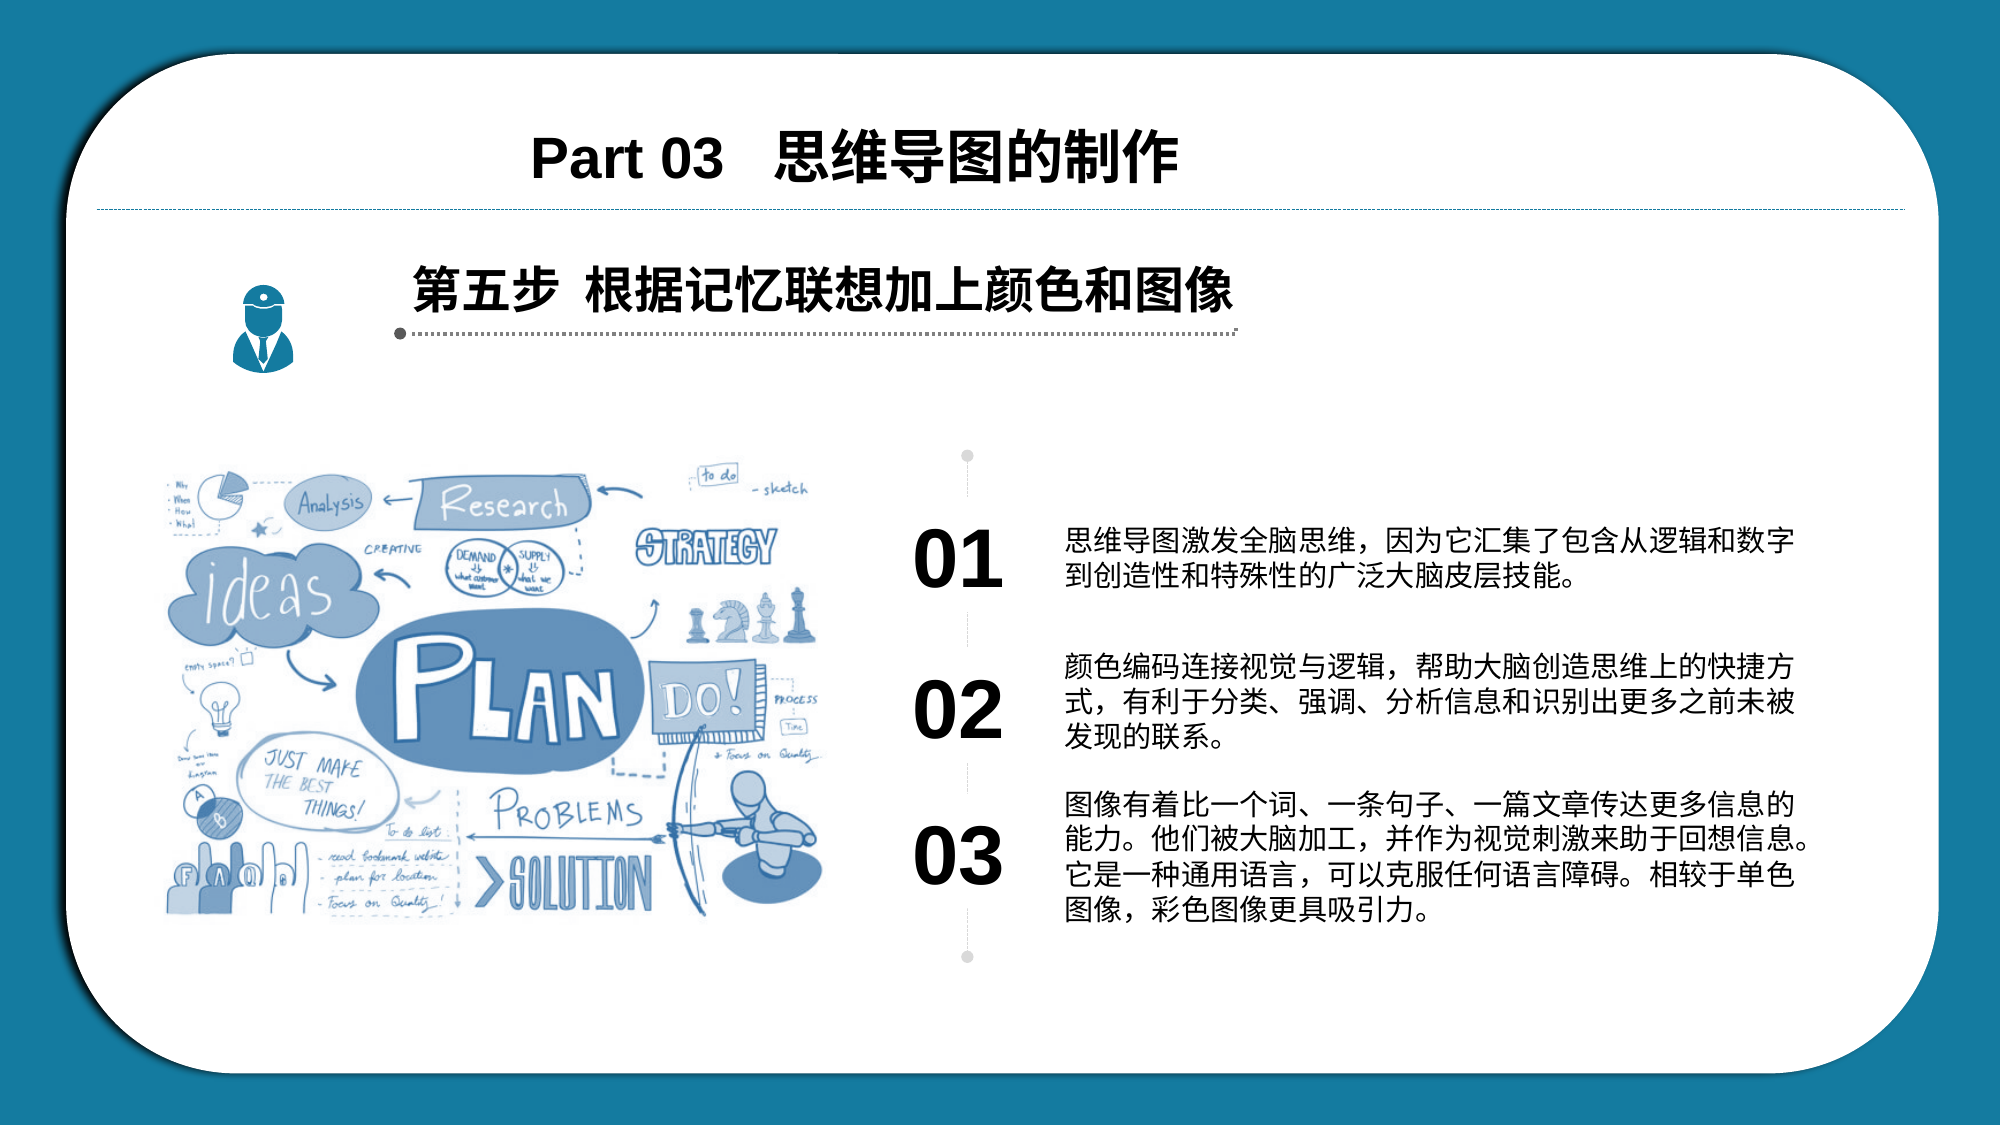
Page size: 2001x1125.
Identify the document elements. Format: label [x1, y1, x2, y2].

text_box [897, 455, 1831, 957]
text_box [233, 251, 1325, 373]
text_box [96, 112, 1905, 210]
picture [136, 446, 857, 935]
